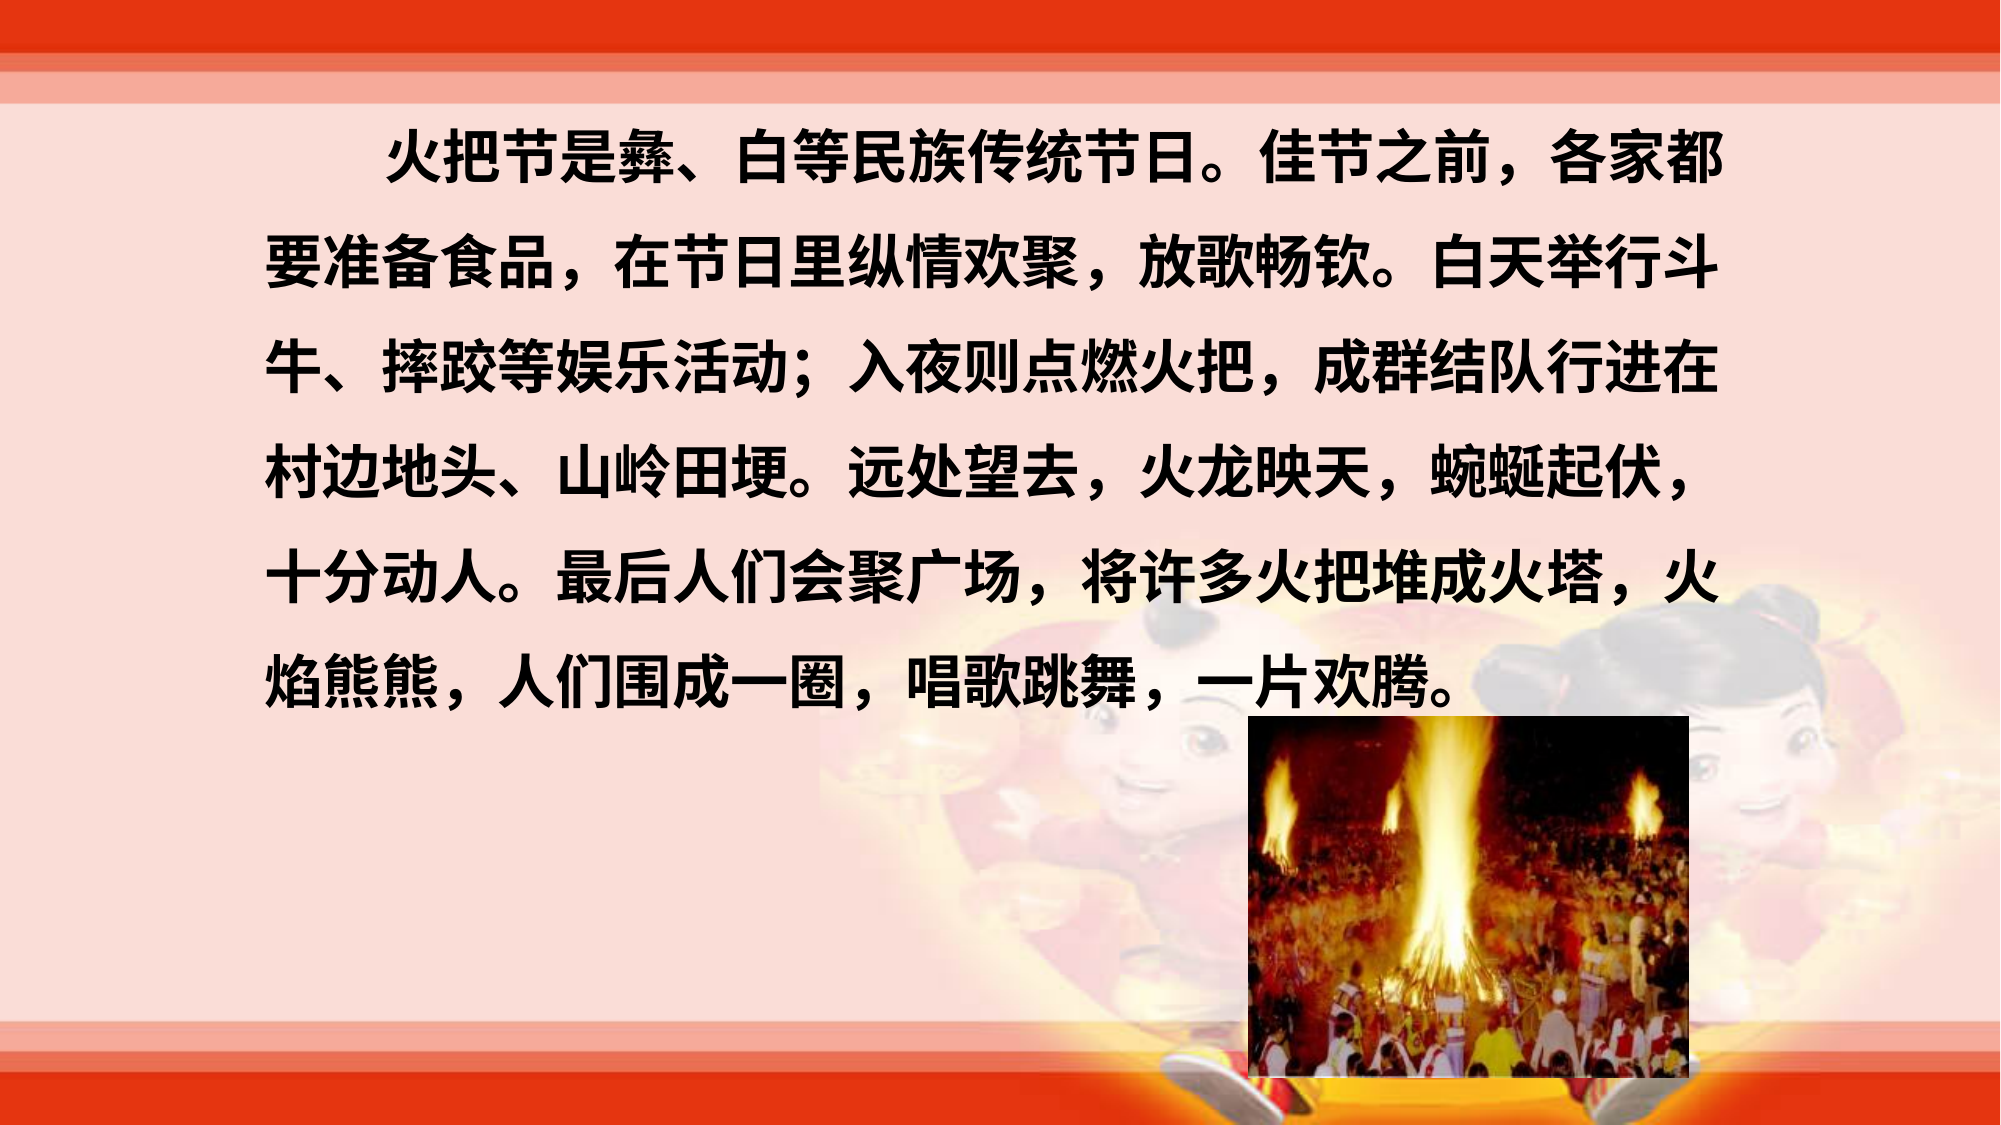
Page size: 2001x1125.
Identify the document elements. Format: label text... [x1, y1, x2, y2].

picture [0, 0, 2001, 1125]
text_box 火把节是彝、白等民族传统节日。佳节之前，各家都要准备食品，在节日里纵情欢聚，放歌畅钦。白天举行斗牛、摔跤等娱乐活动；入夜则点燃火把，成群结队行进在村边地头、山岭田埂。远处望去，火龙映天，蜿蜒起伏，十分动人。最后人们会聚广场，将许多火把堆成火塔，火焰熊熊，人们围成一圈，唱歌跳舞，一片欢腾。 [249, 78, 1750, 723]
